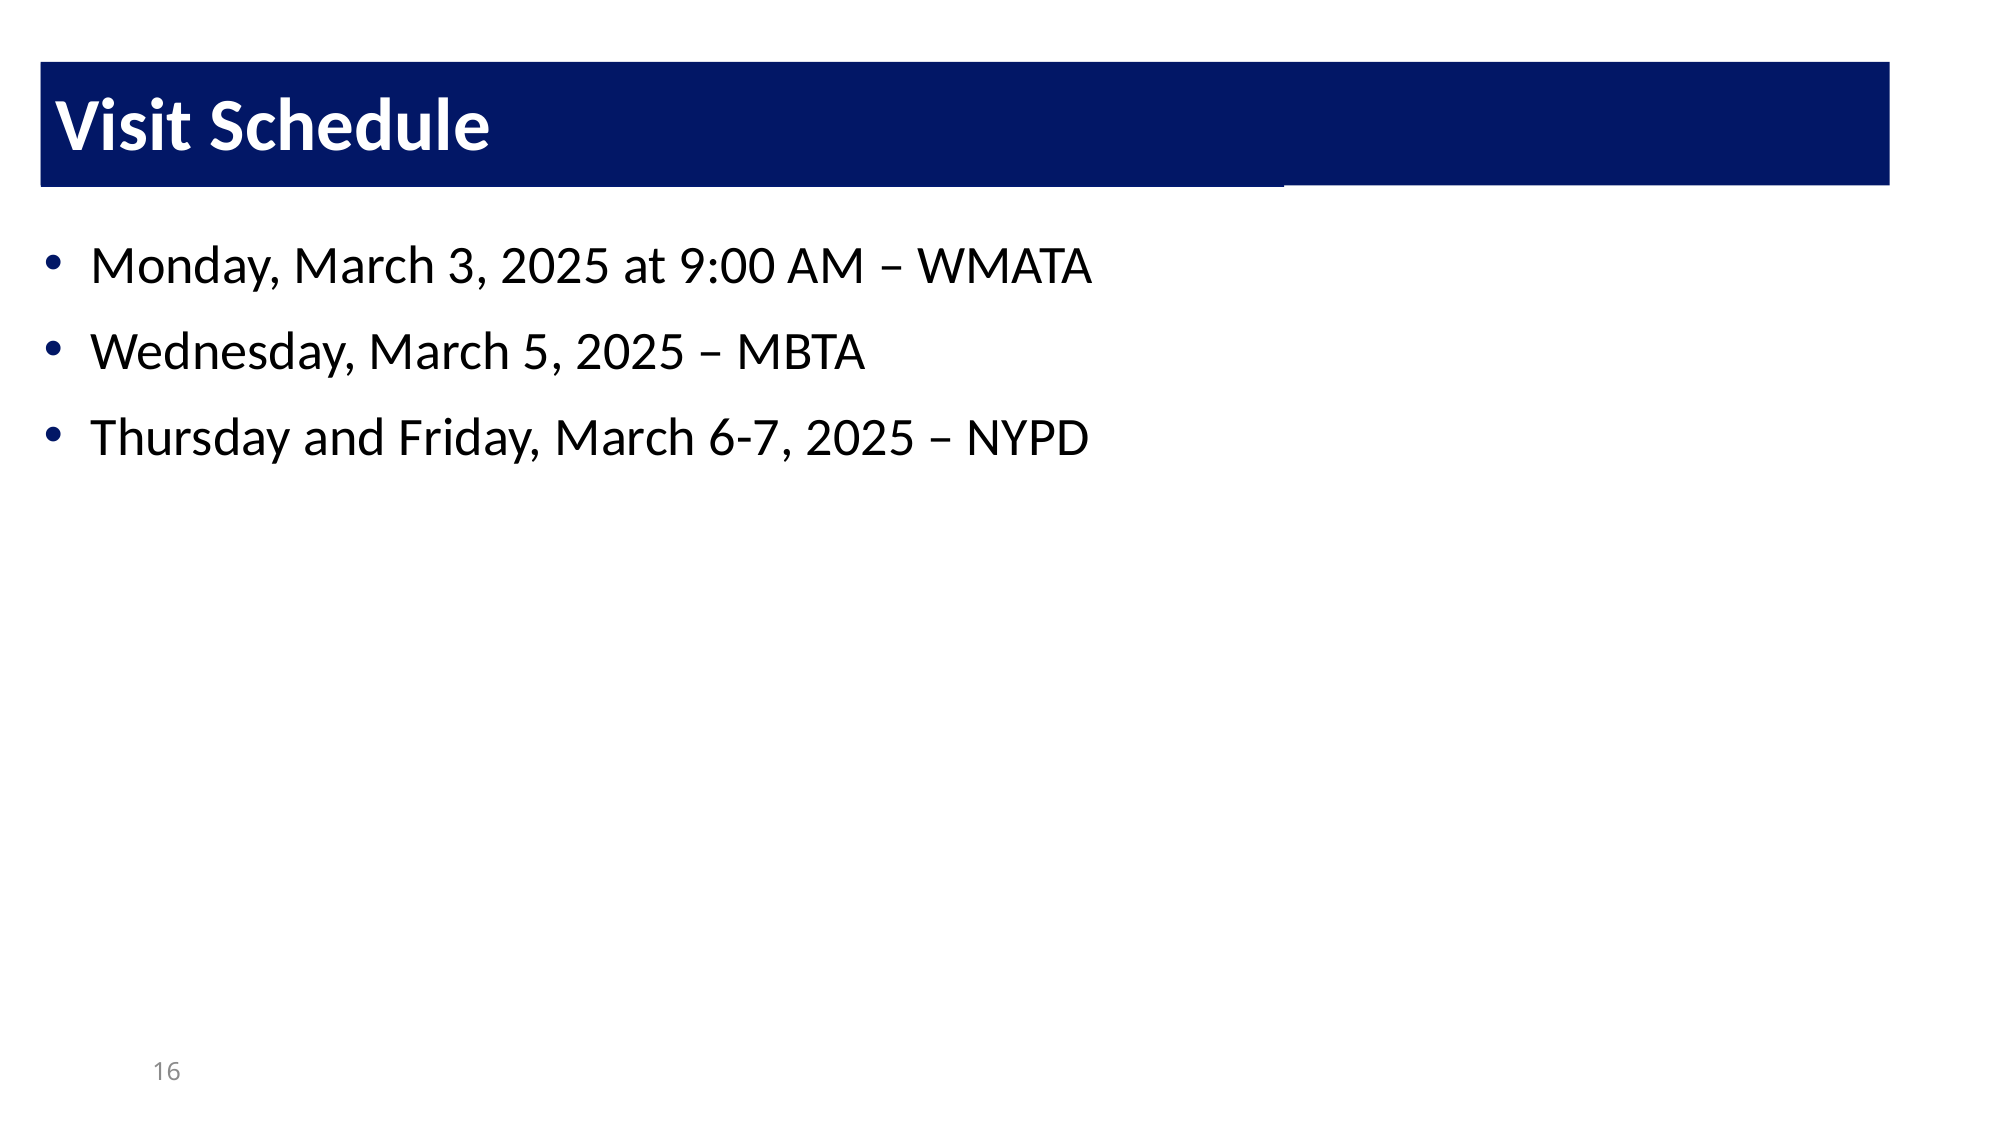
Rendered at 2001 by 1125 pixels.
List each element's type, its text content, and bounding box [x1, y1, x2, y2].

text_box Monday, March 3, 2025 at 9:00 AM – WMATA Wednesday, March 5, 2025 – MBTA Thursday and Friday, March 6-7, 2025 – NYPD [28, 217, 1914, 474]
text_box Visit Schedule [40, 68, 1666, 174]
slide_number 16 [137, 1042, 588, 1103]
text_box [40, 61, 1891, 186]
text_box Delegation Schedule [381, 186, 1295, 193]
